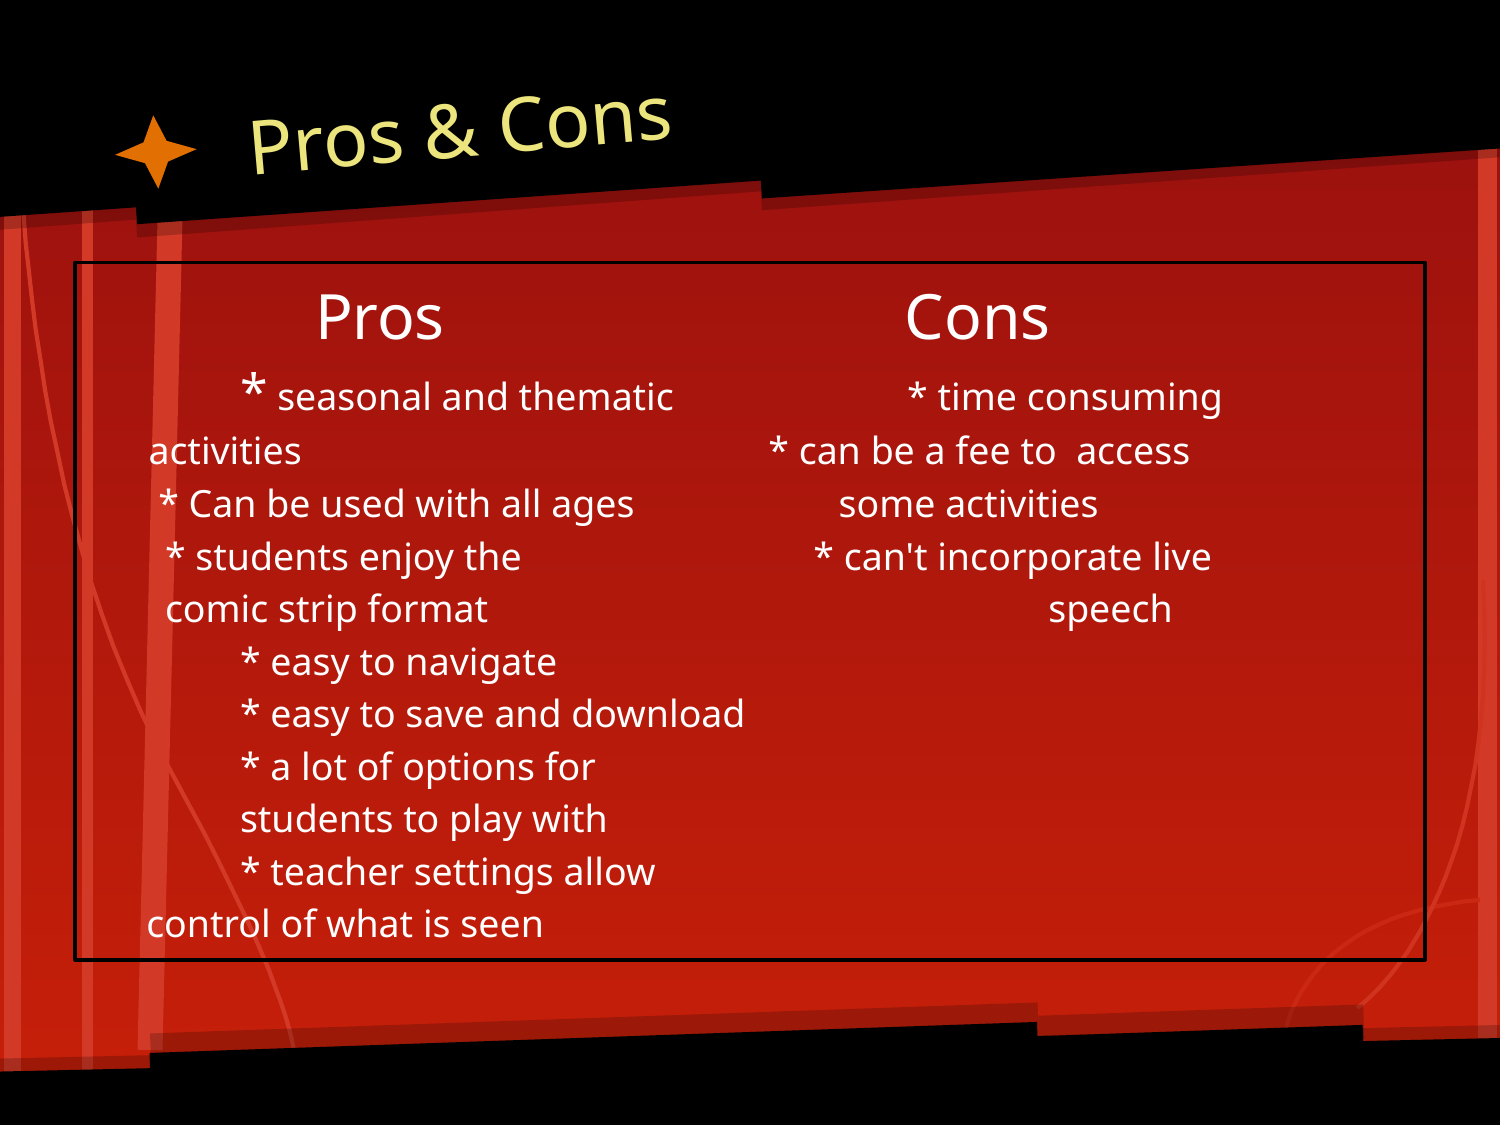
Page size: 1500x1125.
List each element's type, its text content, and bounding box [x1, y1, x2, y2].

list Pros Cons * seasonal and thematic * time consuming activities * can be a fee to access * Can be used with all ages some activities * students enjoy the * can't incorporate live comic strip format speech * easy to navigate * easy to save and download * a lot of options for students to play with * teacher settings allow control of what is seen [75, 262, 749, 961]
title Pros & Cons [186, 0, 1500, 259]
list Pros Cons * seasonal and thematic * time consuming activities * can be a fee to access * Can be used with all ages some activities * students enjoy the * can't incorporate live comic strip format speech * easy to navigate * easy to save and download * a lot of options for students to play with * teacher settings allow control of what is seen [751, 262, 1425, 961]
